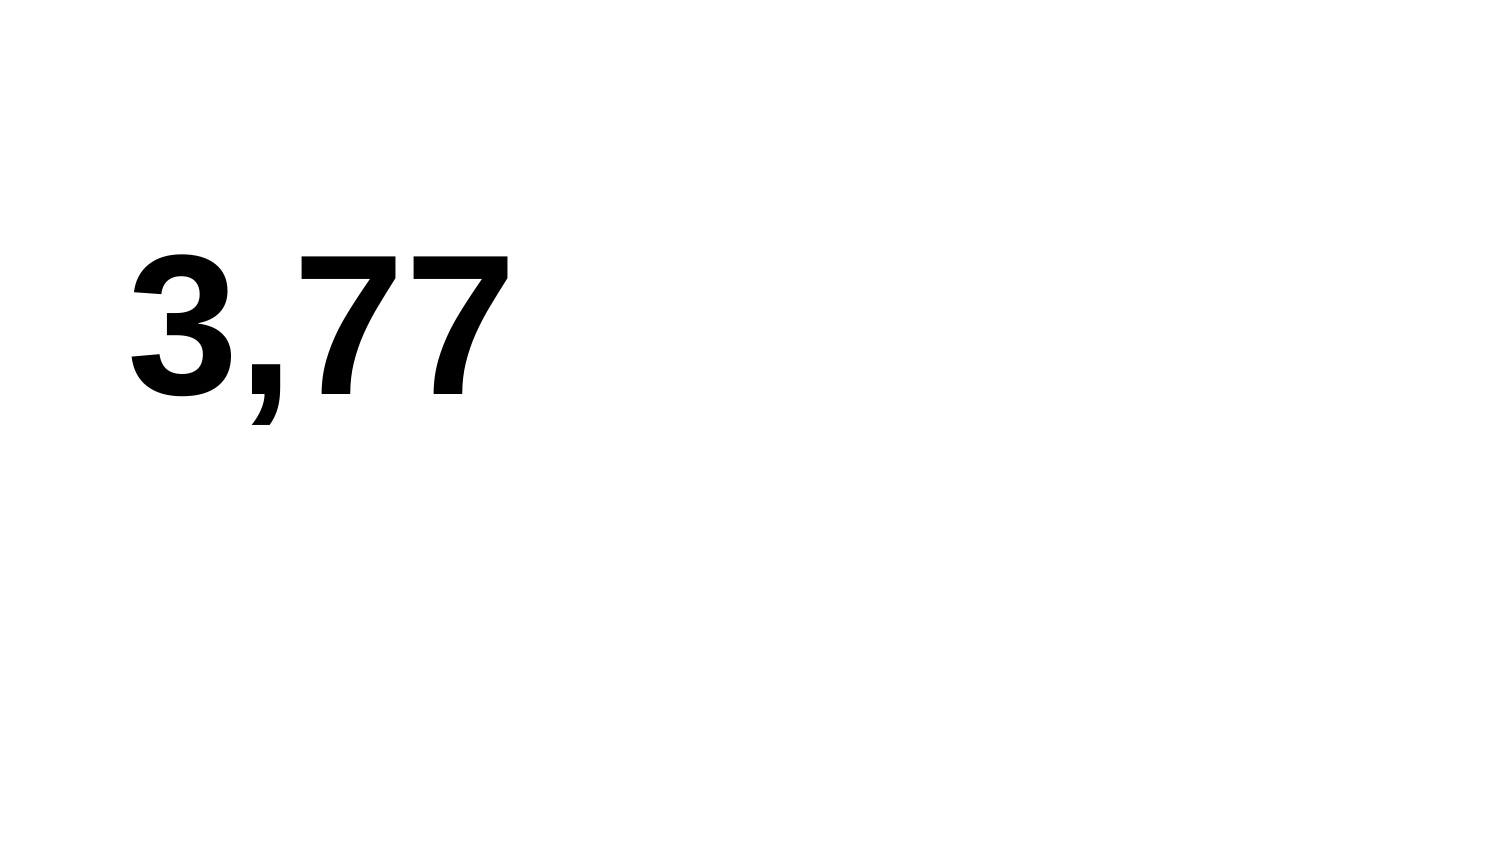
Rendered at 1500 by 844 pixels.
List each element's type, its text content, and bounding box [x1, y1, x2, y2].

text_box 3,77 [112, 259, 1388, 450]
